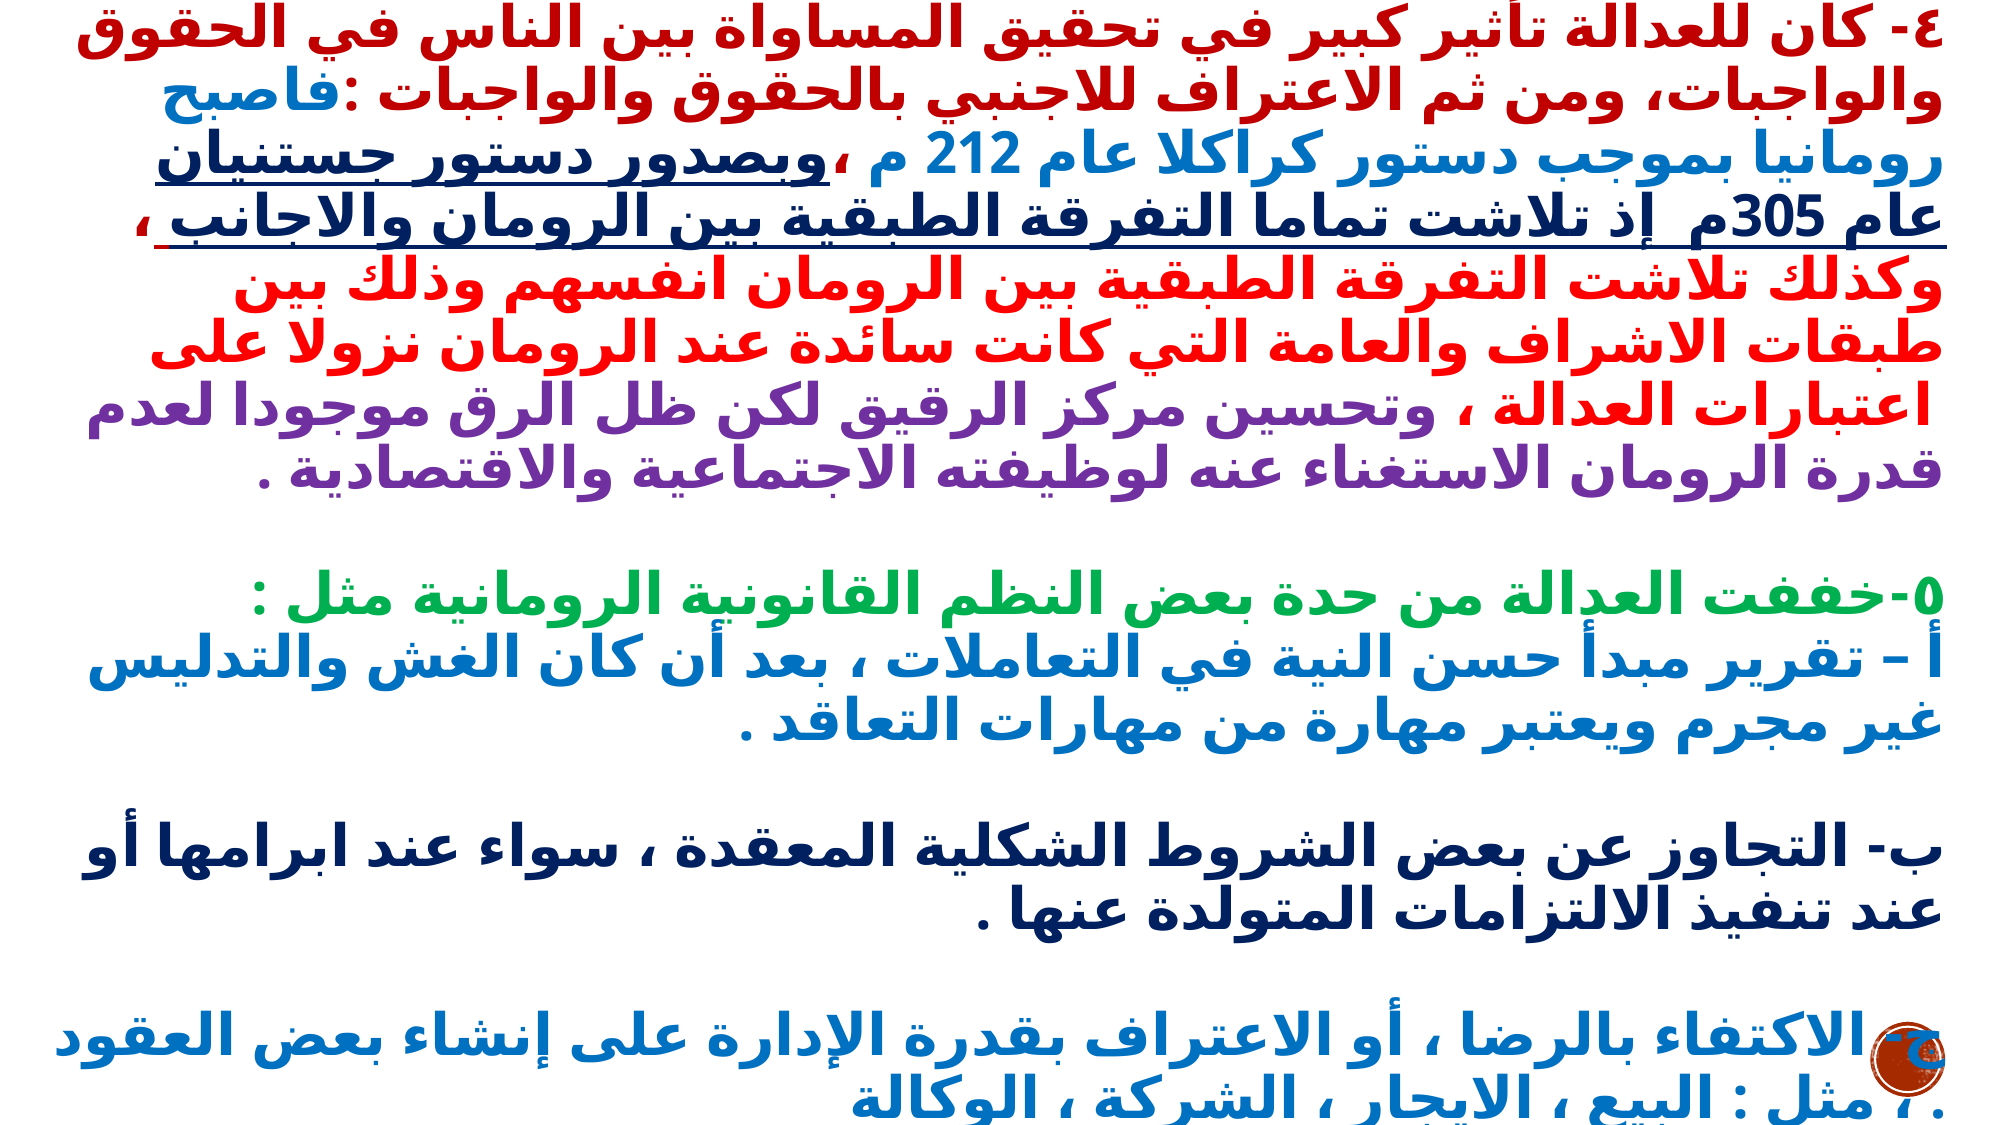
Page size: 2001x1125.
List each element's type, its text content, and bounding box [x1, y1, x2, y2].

title ٤- كان للعدالة تأثير كبير في تحقيق المساواة بين الناس في الحقوق والواجبات، ومن ثم الاعتراف للاجنبي بالحقوق والواجبات :فاصبح رومانيا بموجب دستور كراكلا عام 212 م ،وبصدور دستور جستنيان عام 305م إذ تلاشت تماما التفرقة الطبقية بين الرومان والاجانب ، وكذلك تلاشت التفرقة الطبقية بين الرومان انفسهم وذلك بين طبقات الاشراف والعامة التي كانت سائدة عند الرومان نزولا على اعتبارات العدالة ، وتحسين مركز الرقيق لكن ظل الرق موجودا لعدم قدرة الرومان الاستغناء عنه لوظيفته الاجتماعية والاقتصادية . ٥-خففت العدالة من حدة بعض النظم القانونية الرومانية مثل : أ – تقرير مبدأ حسن النية في التعاملات ، بعد أن كان الغش والتدليس غير مجرم ويعتبر مهارة من مهارات التعاقد . ب- التجاوز عن بعض الشروط الشكلية المعقدة ، سواء عند ابرامها أو عند تنفيذ الالتزامات المتولدة عنها . ج- الاكتفاء بالرضا ، أو الاعتراف بقدرة الإدارة على إنشاء بعض العقود ، مثل : البيع ، الايجار ، الشركة ، الوكالة . [32, 36, 1962, 1092]
